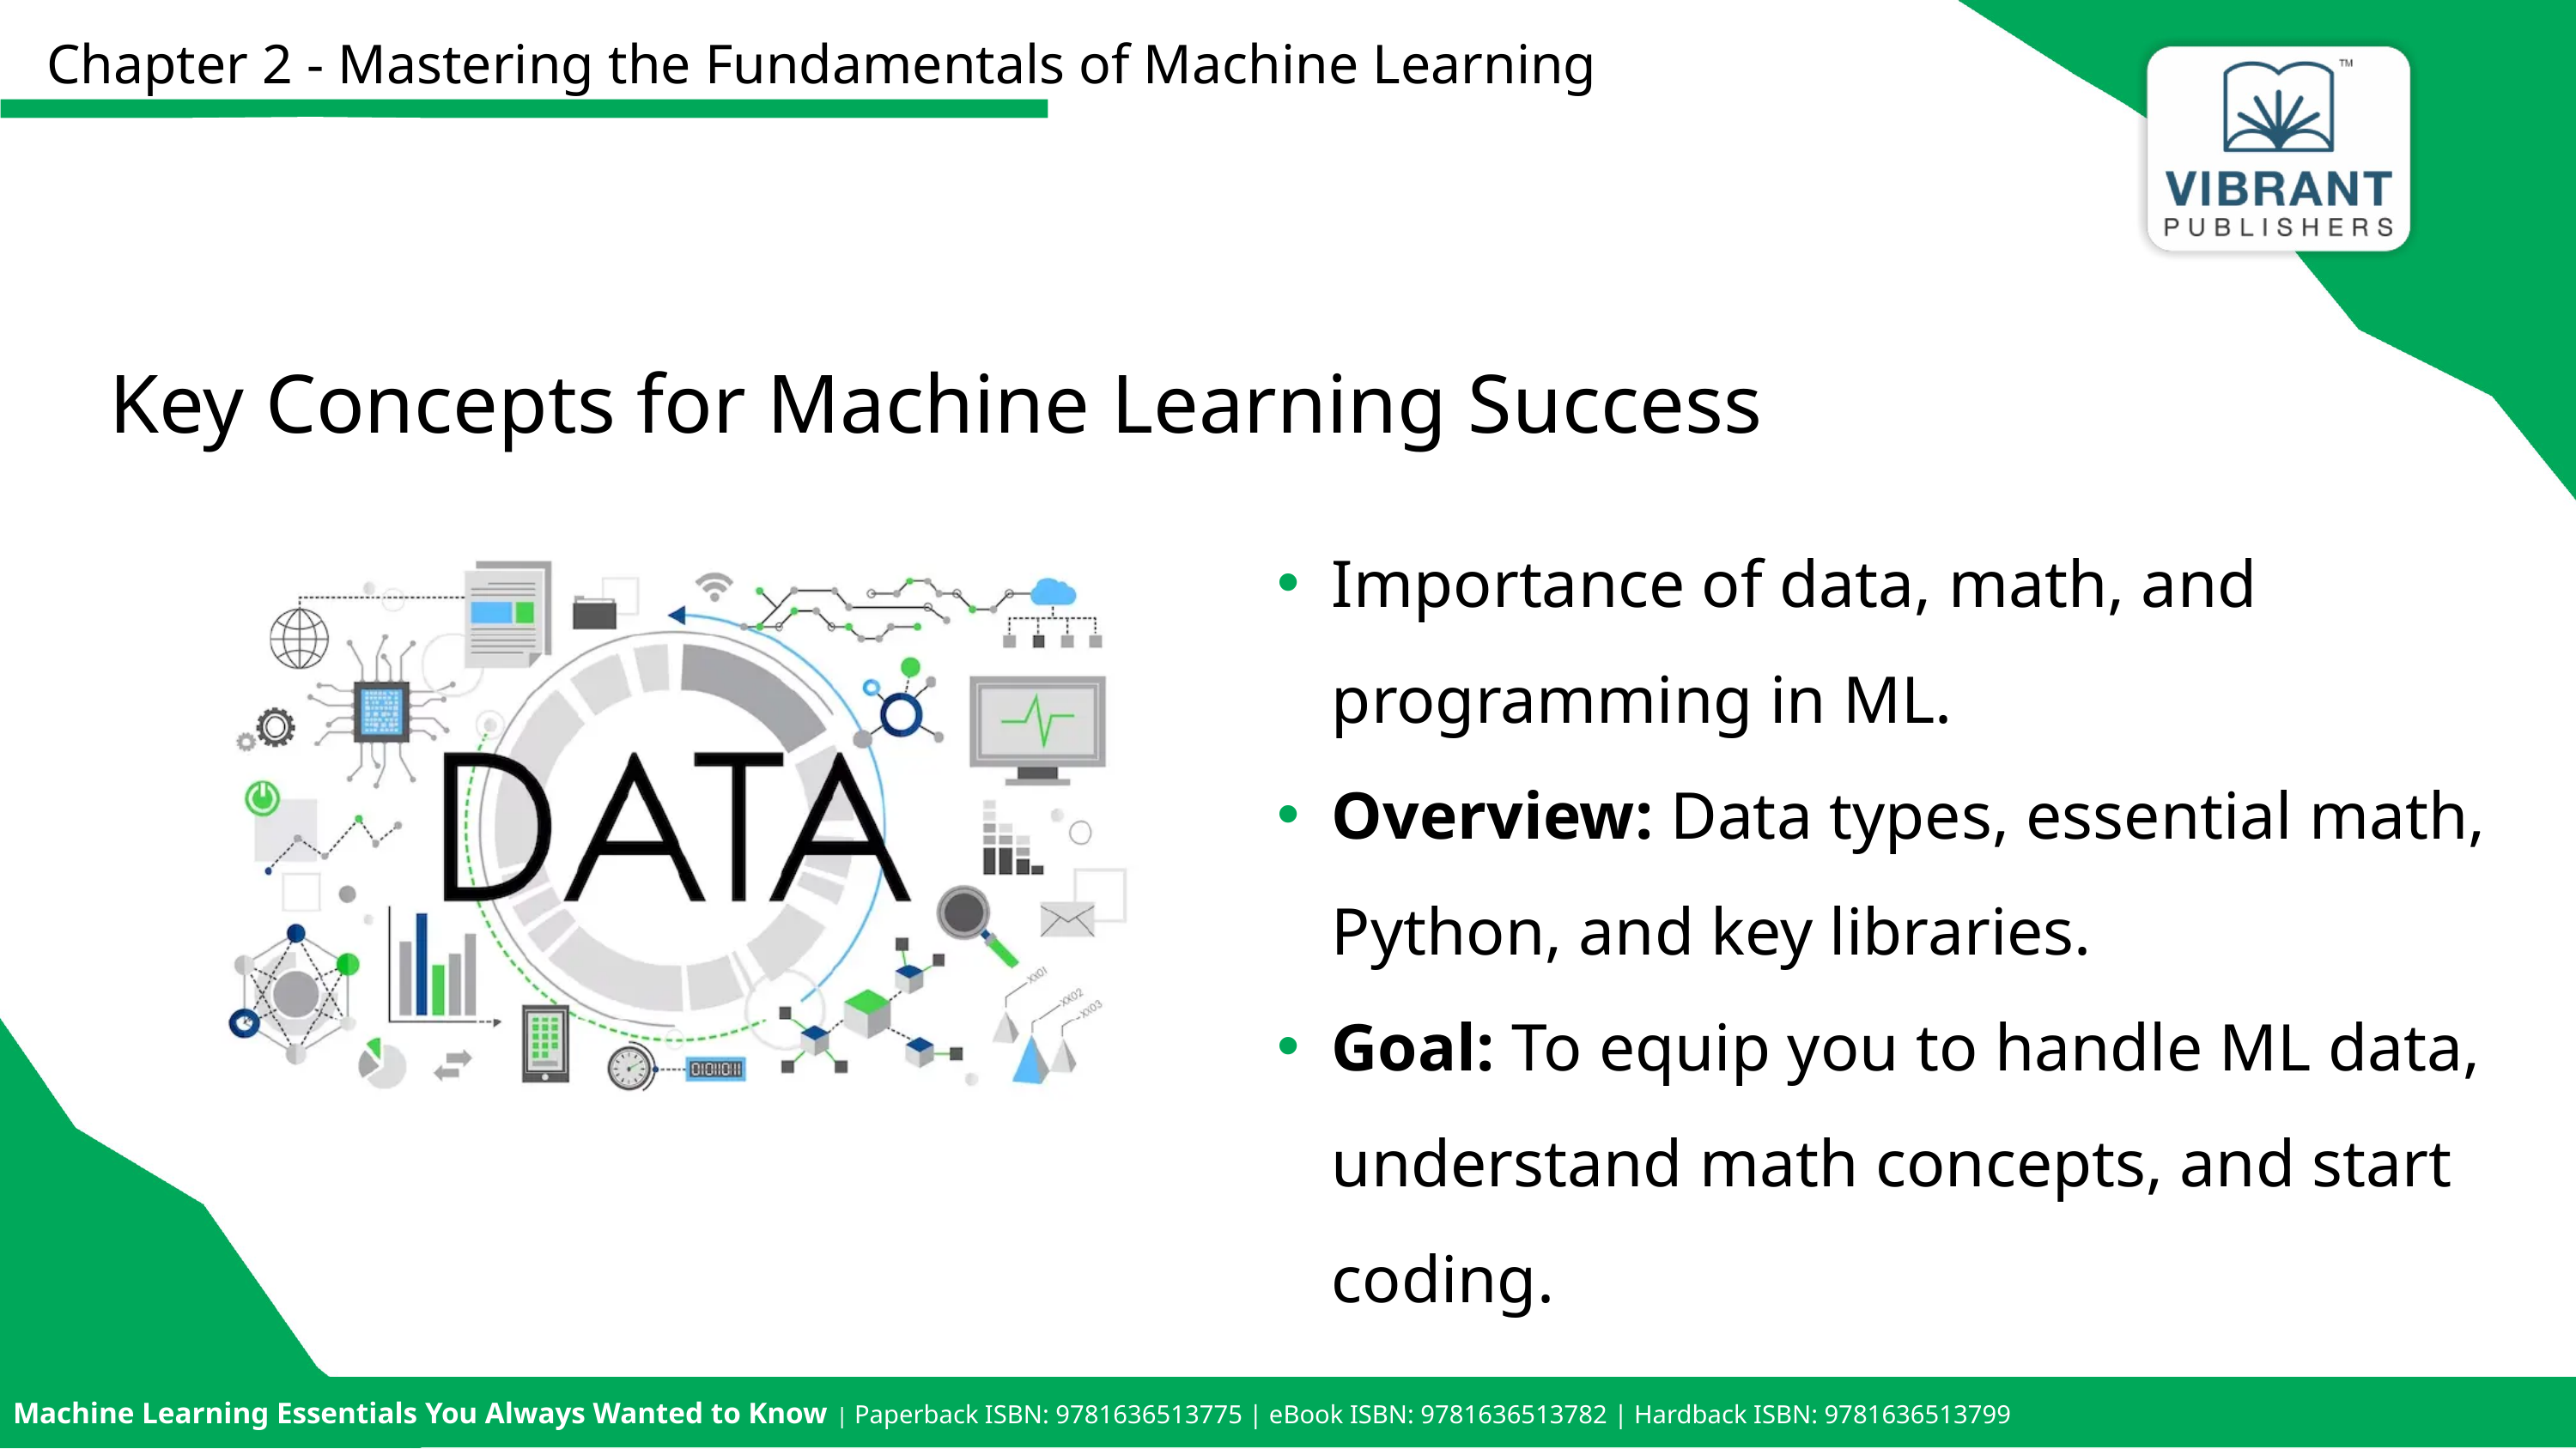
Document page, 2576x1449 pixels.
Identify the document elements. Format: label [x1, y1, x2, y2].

text_box [0, 0, 2576, 1448]
picture [221, 525, 1139, 1127]
